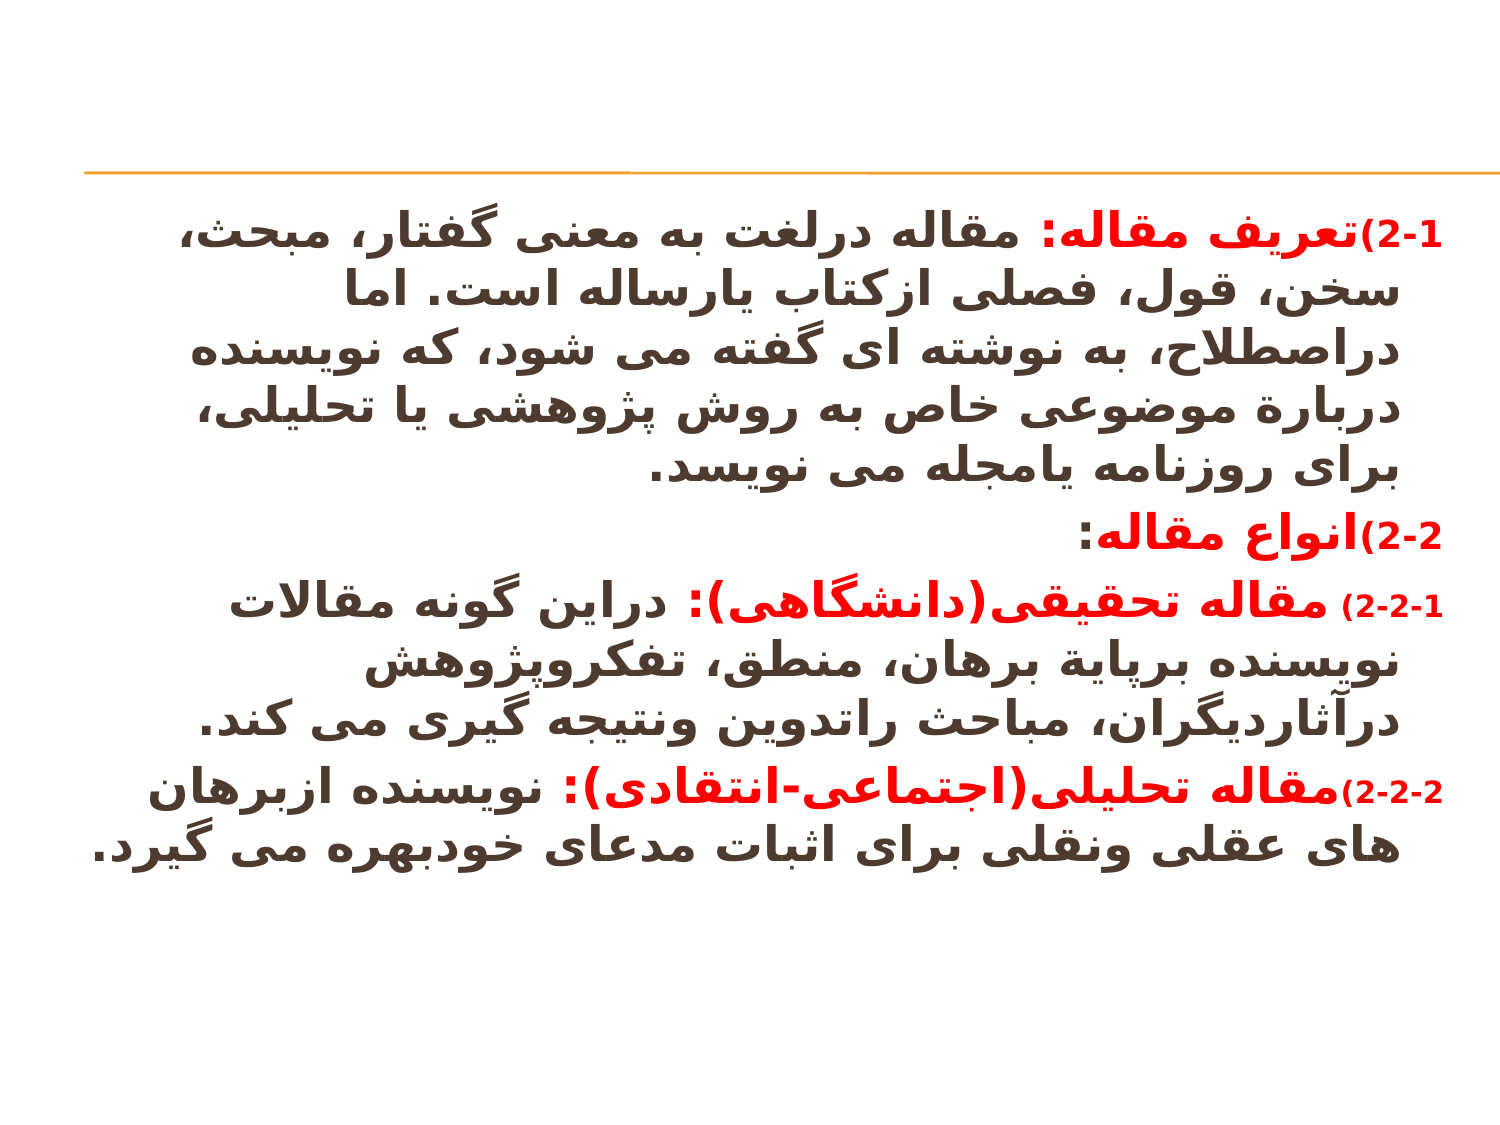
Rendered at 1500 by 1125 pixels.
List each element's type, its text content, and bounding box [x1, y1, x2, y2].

list 2-1)تعریف مقاله: مقاله درلغت به معنی گفتار، مبحث، سخن، قول، فصلی ازکتاب یارساله است. اما دراصطلاح، به نوشته ای گفته می شود، که نویسنده دربارة موضوعی خاص به روش پژوهشی یا تحلیلی، برای روزنامه یامجله می نویسد. 2-2)انواع مقاله: 2-2-1) مقاله تحقیقی(دانشگاهی): دراین گونه مقالات نویسنده برپایة برهان، منطق، تفکروپژوهش درآثاردیگران، مباحث راتدوین ونتیجه گیری می کند. 2-2-2)مقاله تحلیلی(اجتماعی-انتقادی): نویسنده ازبرهان های عقلی ونقلی برای اثبات مدعای خودبهره می گیرد. [75, 54, 1459, 986]
